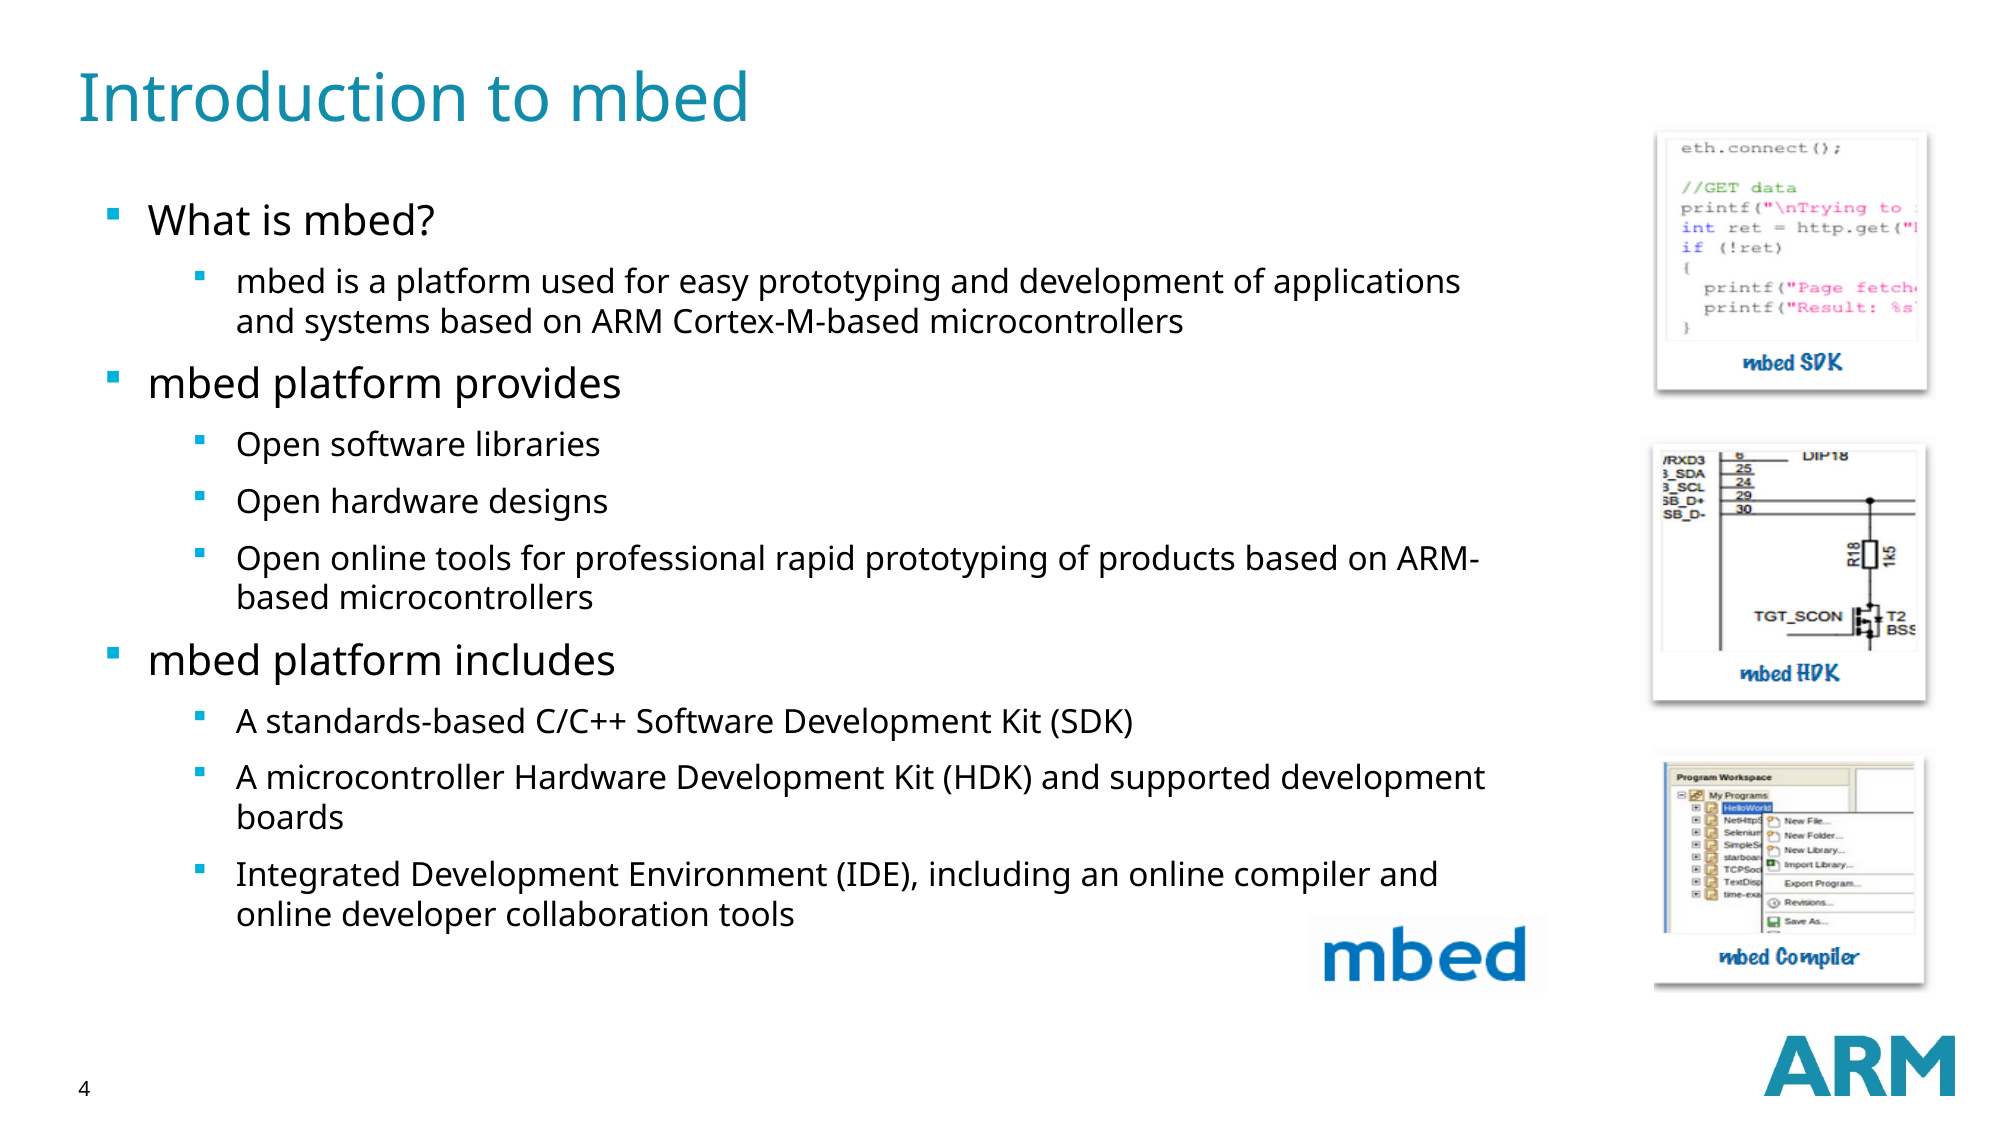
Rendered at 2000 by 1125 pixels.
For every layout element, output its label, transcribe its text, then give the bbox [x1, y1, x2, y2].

title Introduction to mbed [78, 55, 1910, 150]
list What is mbed? mbed is a platform used for easy prototyping and development of applications and systems based on ARM Cortex-M-based microcontrollers mbed platform provides Open software libraries Open hardware designs Open online tools for professional rapid prototyping of products based on ARM-based microcontrollers mbed platform includes A standards-based C/C++ Software Development Kit (SDK) A microcontroller Hardware Development Kit (HDK) and supported development boards Integrated Development Environment (IDE), including an online compiler and online developer collaboration tools [104, 193, 1531, 952]
picture [1763, 1035, 1955, 1096]
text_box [1639, 124, 1936, 993]
picture [1309, 914, 1547, 993]
